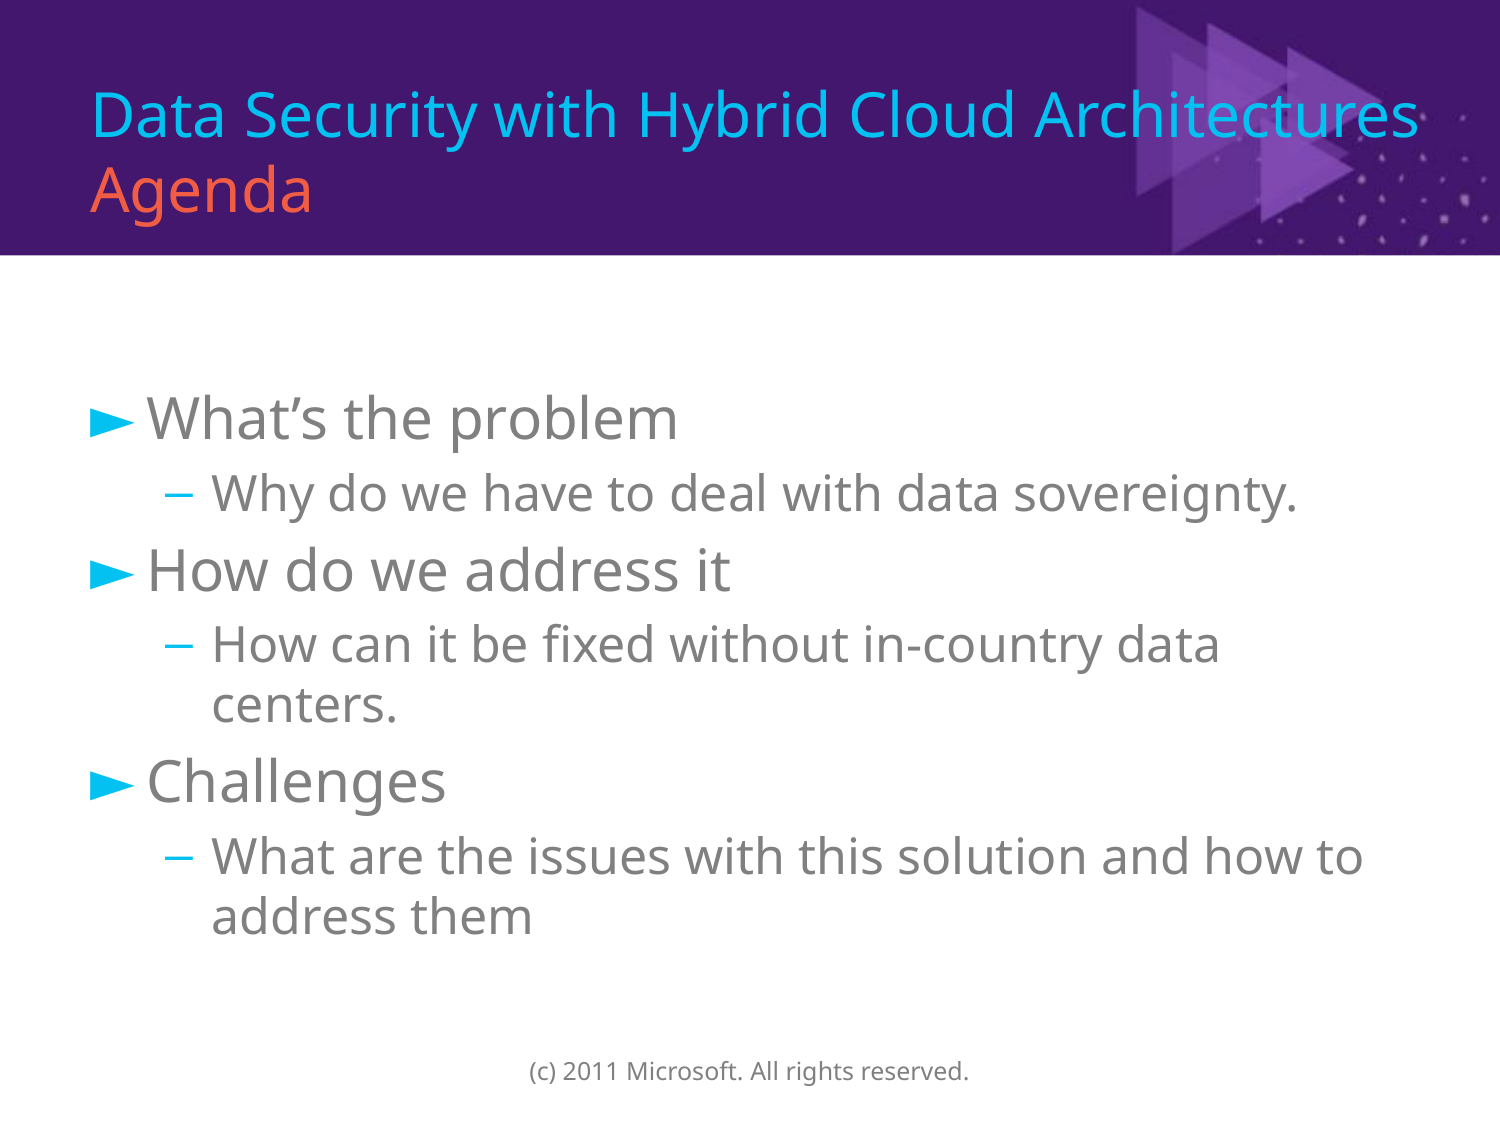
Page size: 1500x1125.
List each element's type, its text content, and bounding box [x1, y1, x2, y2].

list What’s the problem Why do we have to deal with data sovereignty. How do we address it How can it be fixed without in-country data centers. Challenges What are the issues with this solution and how to address them [75, 373, 1425, 1005]
title Data Security with Hybrid Cloud Architectures Agenda [75, 56, 1447, 244]
picture [0, 0, 1500, 255]
footer (c) 2011 Microsoft. All rights reserved. [512, 1042, 988, 1103]
